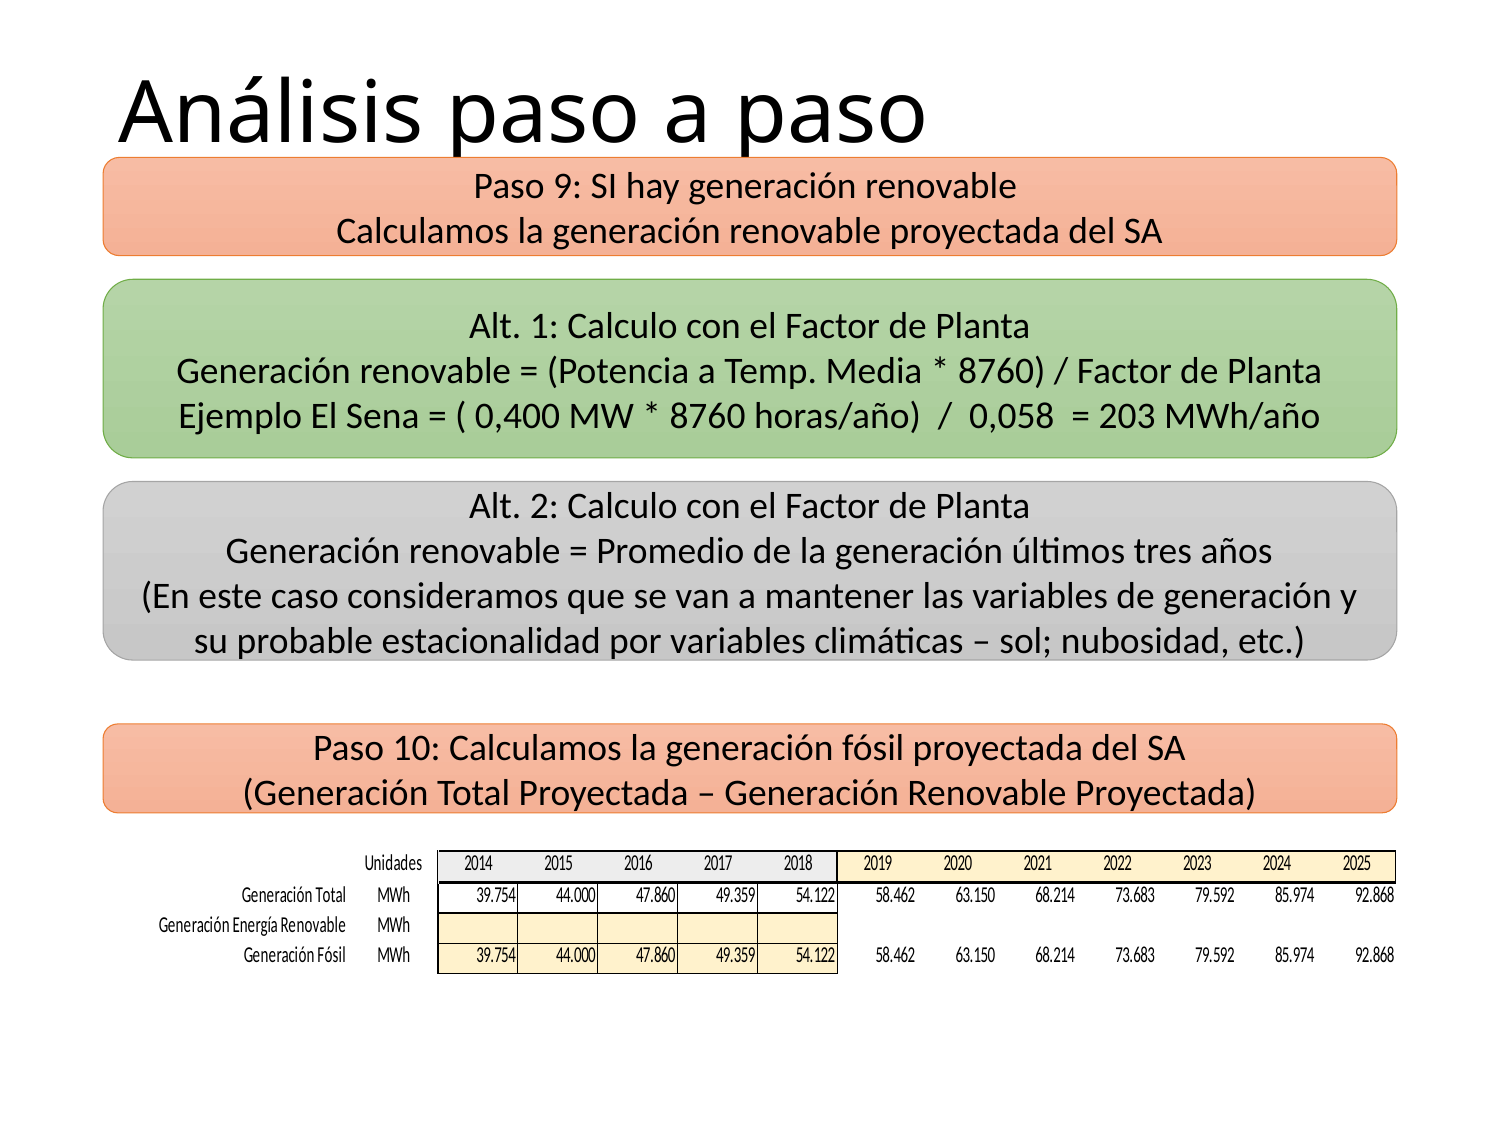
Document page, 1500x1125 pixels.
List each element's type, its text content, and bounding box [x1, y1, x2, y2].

text_box Paso 10: Calculamos la generación fósil proyectada del SA (Generación Total Proyectada – Generación Renovable Proyectada) [102, 723, 1398, 814]
text_box Alt. 2: Calculo con el Factor de Planta Generación renovable = Promedio de la generación últimos tres años (En este caso consideramos que se van a mantener las variables de generación y su probable estacionalidad por variables climáticas – sol; nubosidad, etc.) [102, 480, 1398, 661]
text_box Alt. 1: Calculo con el Factor de Planta Generación renovable = (Potencia a Temp. Media * 8760) / Factor de Planta Ejemplo El Sena = ( 0,400 MW * 8760 horas/año) / 0,058 = 203 MWh/año [102, 278, 1398, 459]
title Análisis paso a paso [103, 59, 1397, 167]
picture [103, 850, 1397, 975]
text_box Paso 9: SI hay generación renovable Calculamos la generación renovable proyectada del SA [102, 156, 1398, 257]
